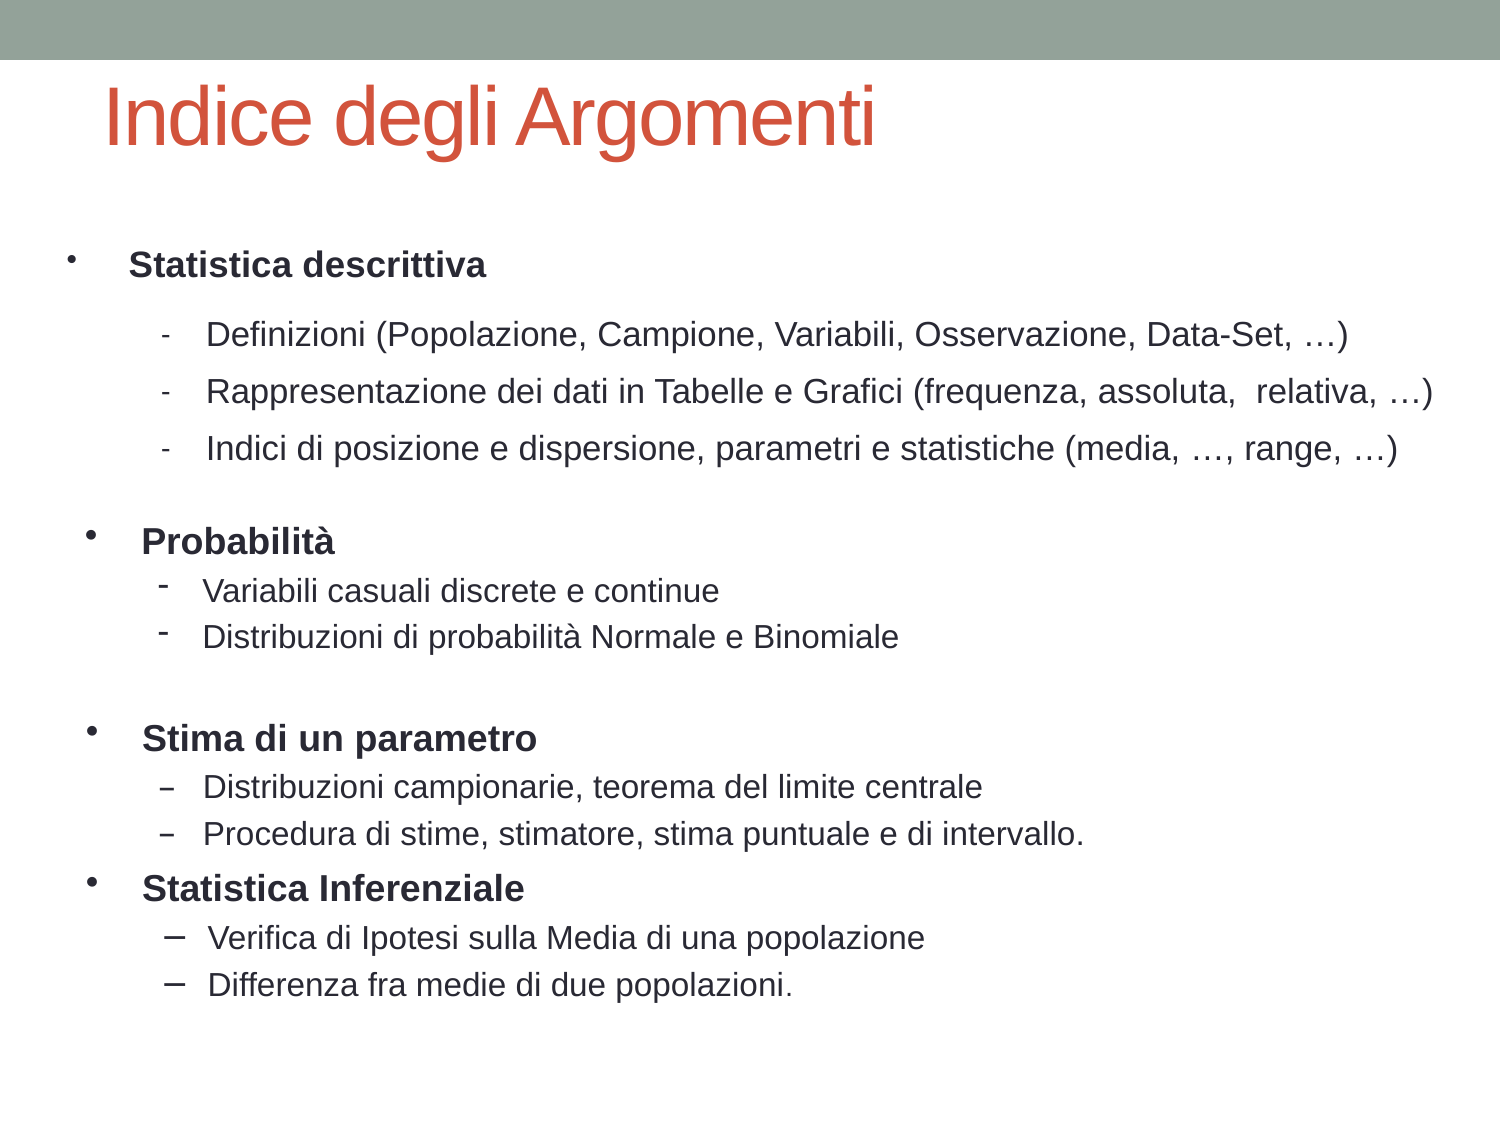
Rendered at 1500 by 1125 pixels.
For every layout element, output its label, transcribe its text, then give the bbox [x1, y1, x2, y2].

title Indice degli Argomenti [87, 50, 1388, 175]
list Statistica descrittiva Definizioni (Popolazione, Campione, Variabili, Osservazione, Data-Set, …) Rappresentazione dei dati in Tabelle e Grafici (frequenza, assoluta, relativa, …) Indici di posizione e dispersione, parametri e statistiche (media, …, range, …) [51, 228, 1453, 482]
text_box Stima di un parametro Distribuzioni campionarie, teorema del limite centrale Procedura di stime, stimatore, stima puntuale e di intervallo. Statistica Inferenziale Verifica di Ipotesi sulla Media di una popolazione Differenza fra medie di due popolazioni. [71, 706, 1443, 1014]
text_box Probabilità Variabili casuali discrete e continue Distribuzioni di probabilità Normale e Binomiale [70, 509, 1429, 696]
